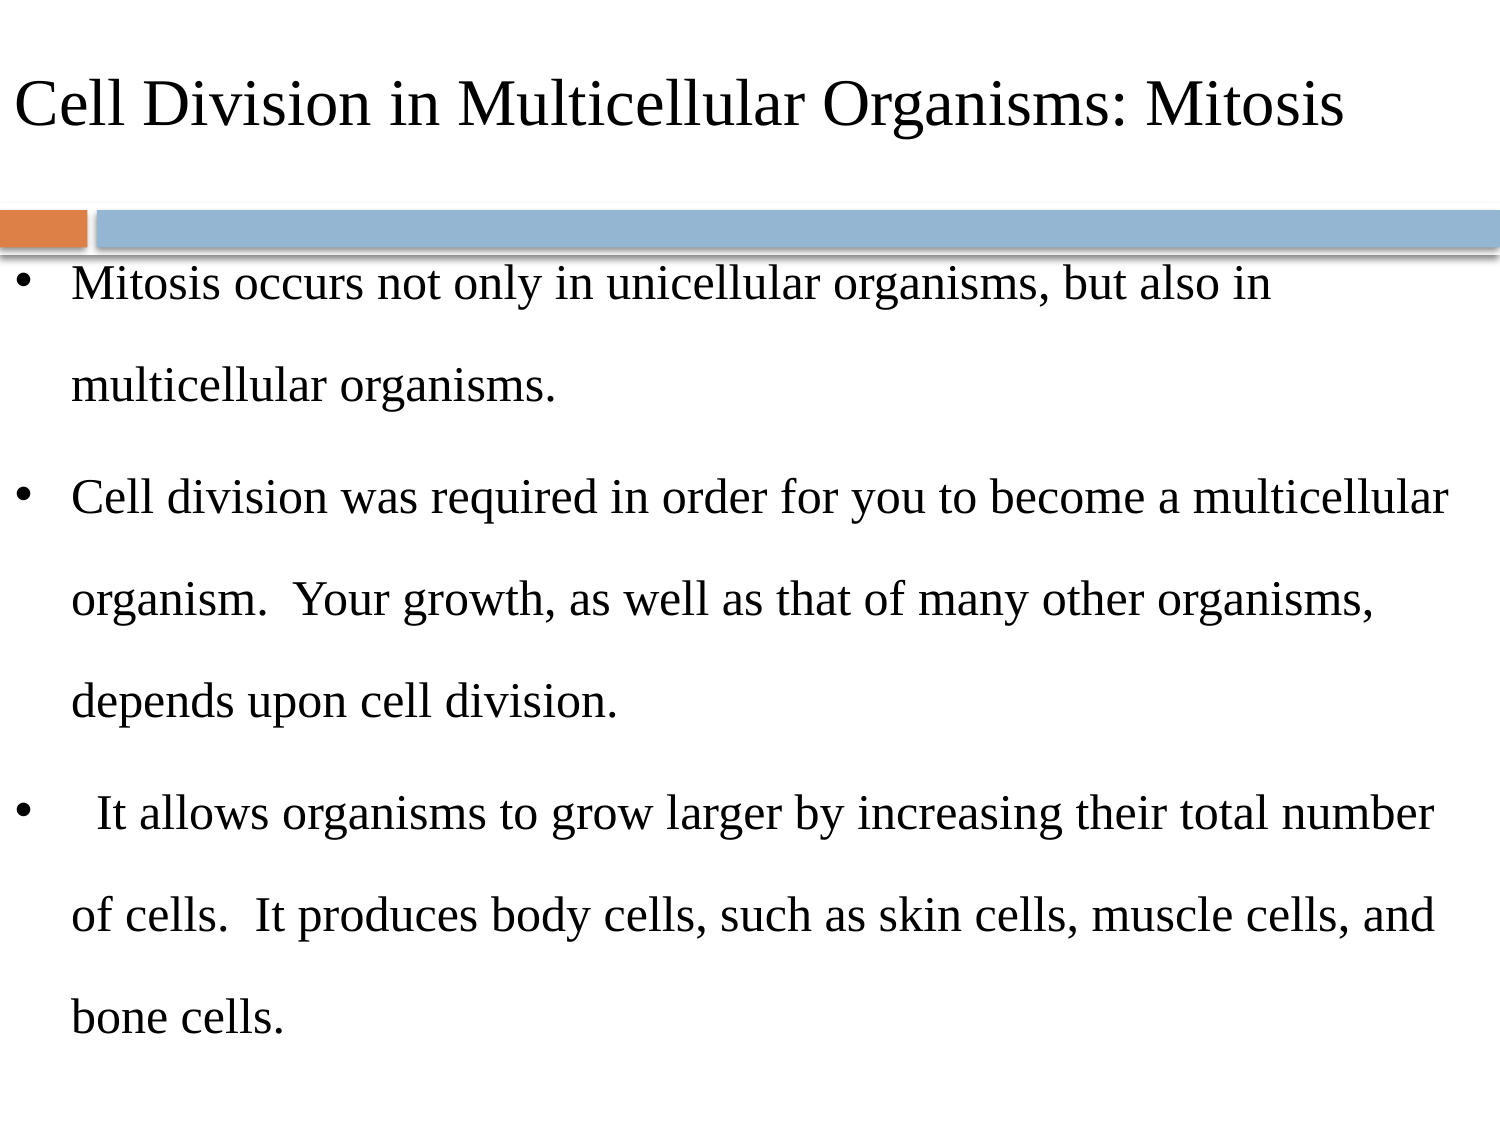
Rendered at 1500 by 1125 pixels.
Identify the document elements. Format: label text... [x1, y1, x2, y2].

title Cell Division in Multicellular Organisms: Mitosis [0, 37, 1500, 200]
list Mitosis occurs not only in unicellular organisms, but also in multicellular organisms. Cell division was required in order for you to become a multicellular organism. Your growth, as well as that of many other organisms, depends upon cell division. It allows organisms to grow larger by increasing their total number of cells. It produces body cells, such as skin cells, muscle cells, and bone cells. [0, 200, 1500, 1025]
